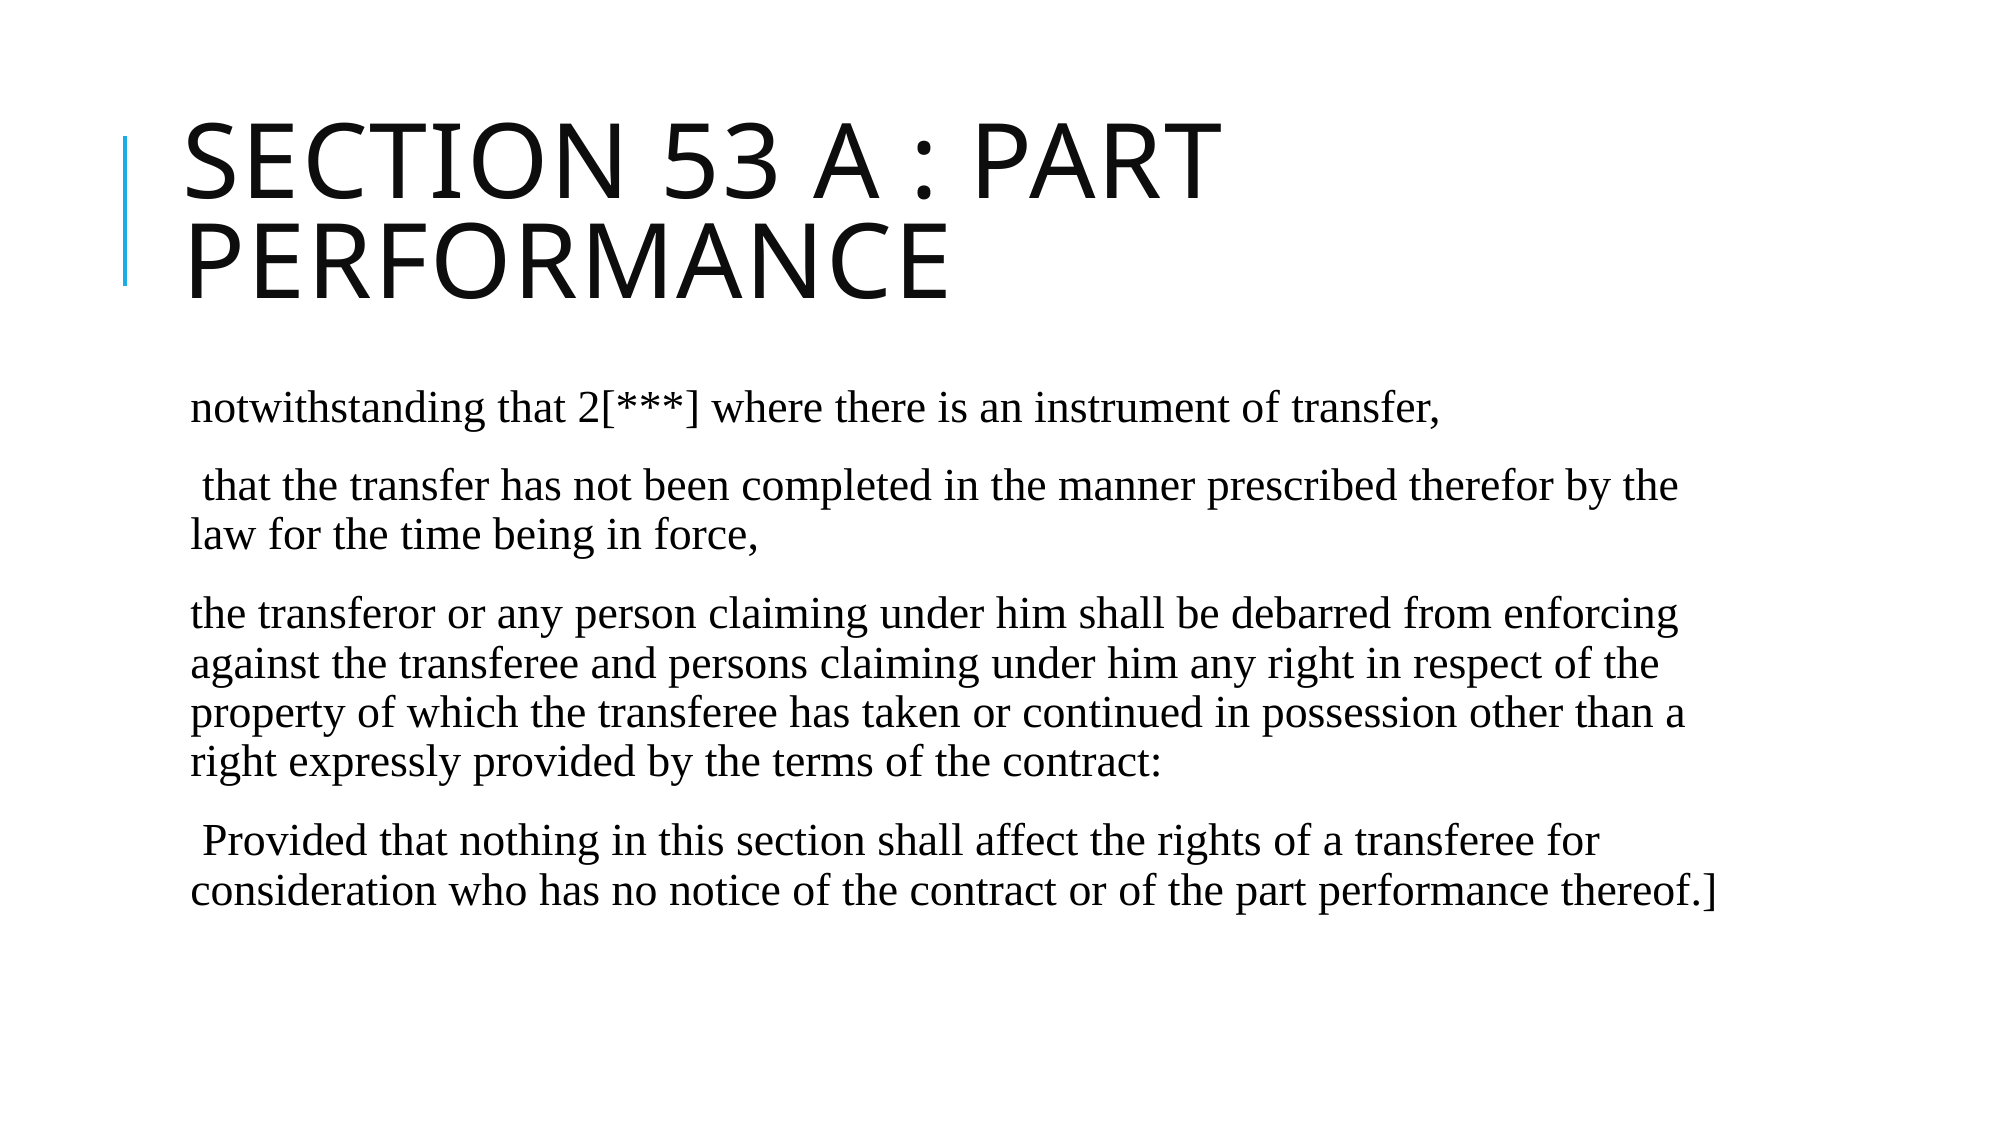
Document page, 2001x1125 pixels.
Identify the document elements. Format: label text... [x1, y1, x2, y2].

title Section 53 A : part performance [168, 96, 1763, 342]
list notwithstanding that 2[***] where there is an instrument of transfer, that the transfer has not been completed in the manner prescribed therefor by the law for the time being in force, the transferor or any person claiming under him shall be debarred from enforcing against the transferee and persons claiming under him any right in respect of the property of which the transferee has taken or continued in possession other than a right expressly provided by the terms of the contract: Provided that nothing in this section shall affect the rights of a transferee for consideration who has no notice of the contract or of the part performance thereof.] [168, 375, 1763, 1035]
